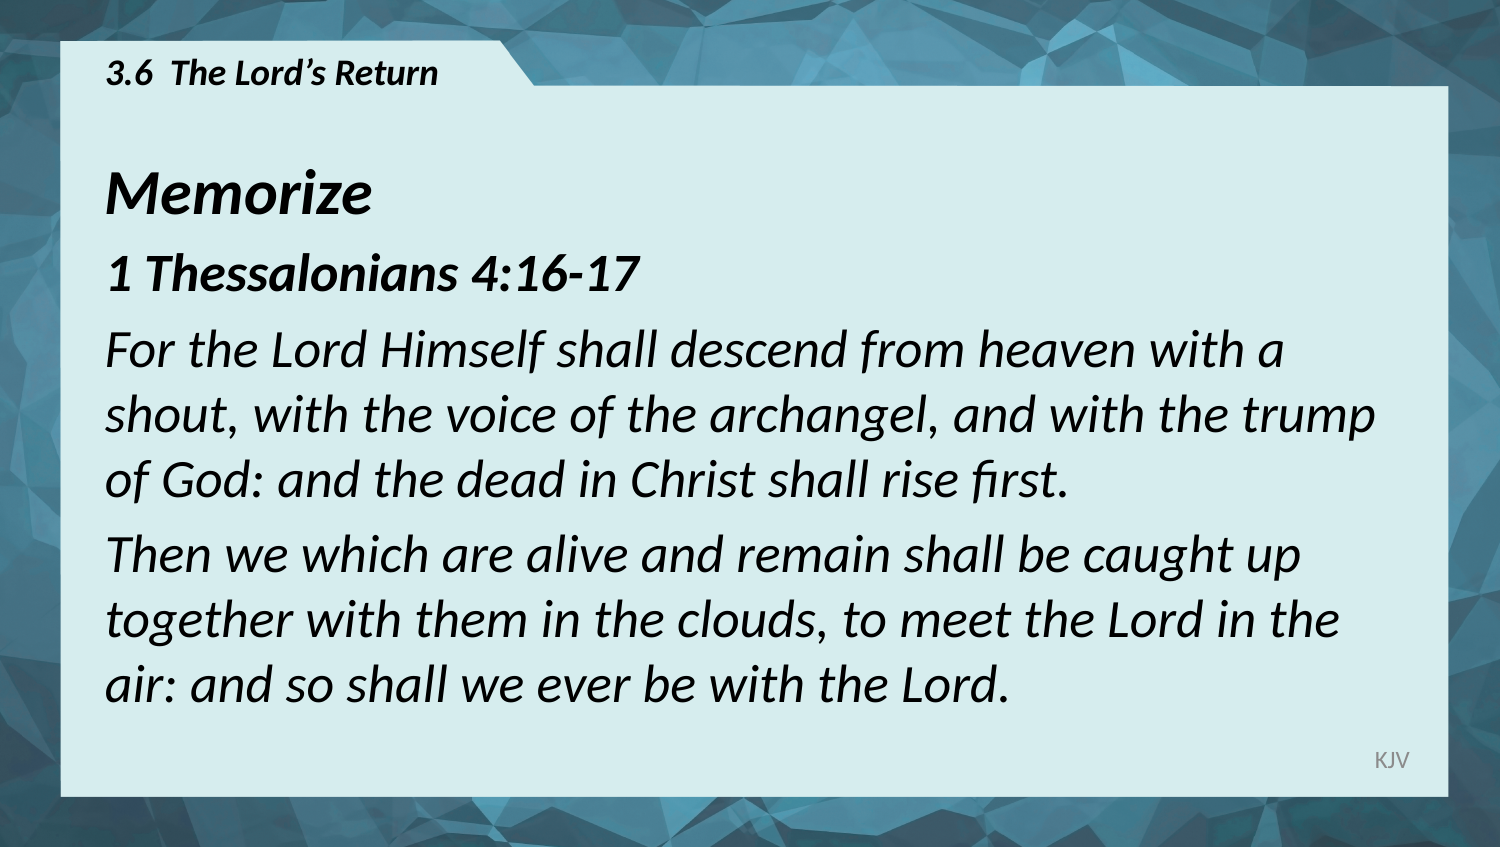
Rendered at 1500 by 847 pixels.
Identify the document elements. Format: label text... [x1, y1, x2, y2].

footer KJV [950, 736, 1425, 782]
picture [0, 0, 1500, 847]
title 3.6 The Lord’s Return [89, 33, 1420, 108]
list Memorize 1 Thessalonians 4:16-17 For the Lord Himself shall descend from heaven with a shout, with the voice of the archangel, and with the trump of God: and the dead in Christ shall rise first. Then we which are alive and remain shall be caught up together with them in the clouds, to meet the Lord in the air: and so shall we ever be with the Lord. [89, 141, 1403, 722]
